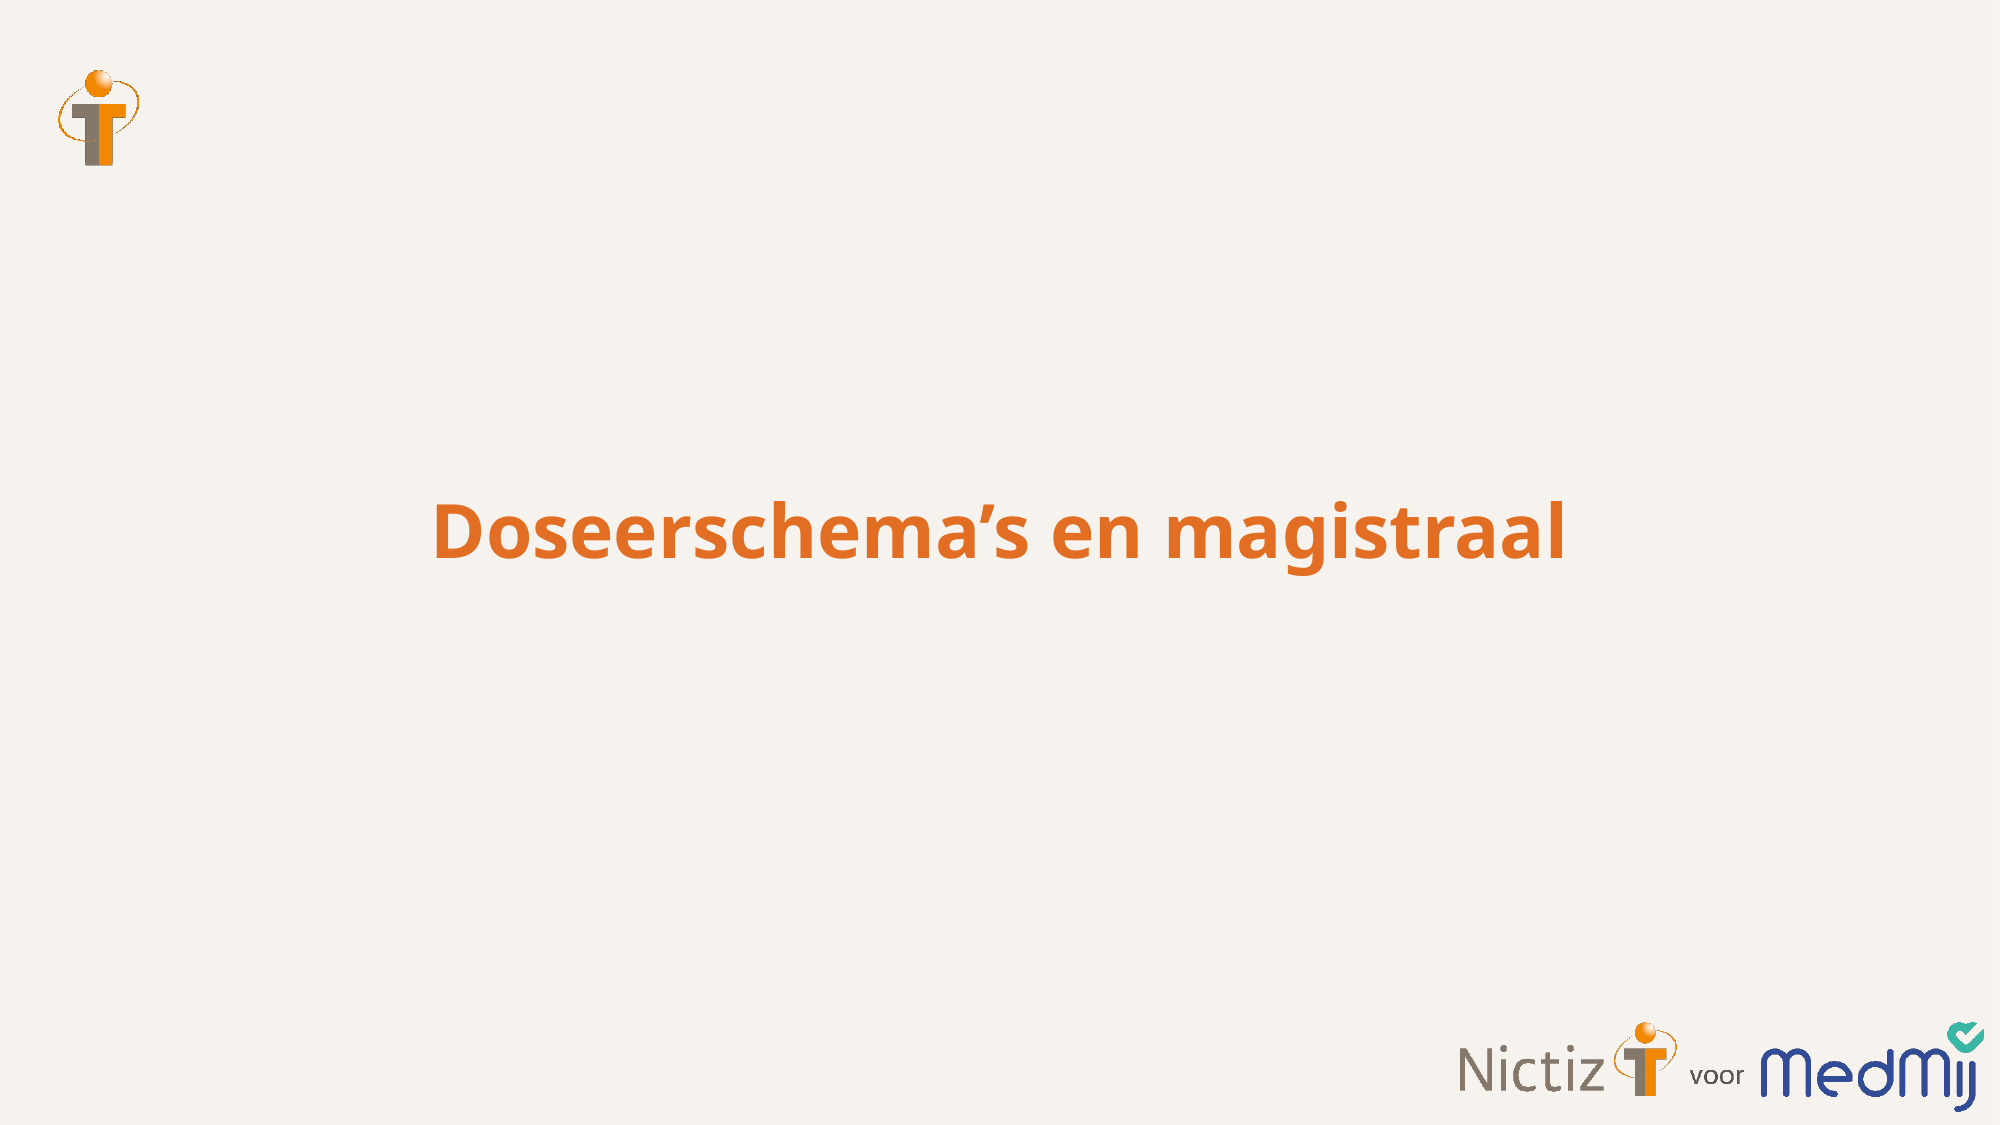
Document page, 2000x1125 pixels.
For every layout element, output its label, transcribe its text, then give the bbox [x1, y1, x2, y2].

picture [1457, 1019, 1988, 1113]
title Doseerschema’s en magistraal [155, 386, 1844, 848]
picture [50, 66, 151, 187]
